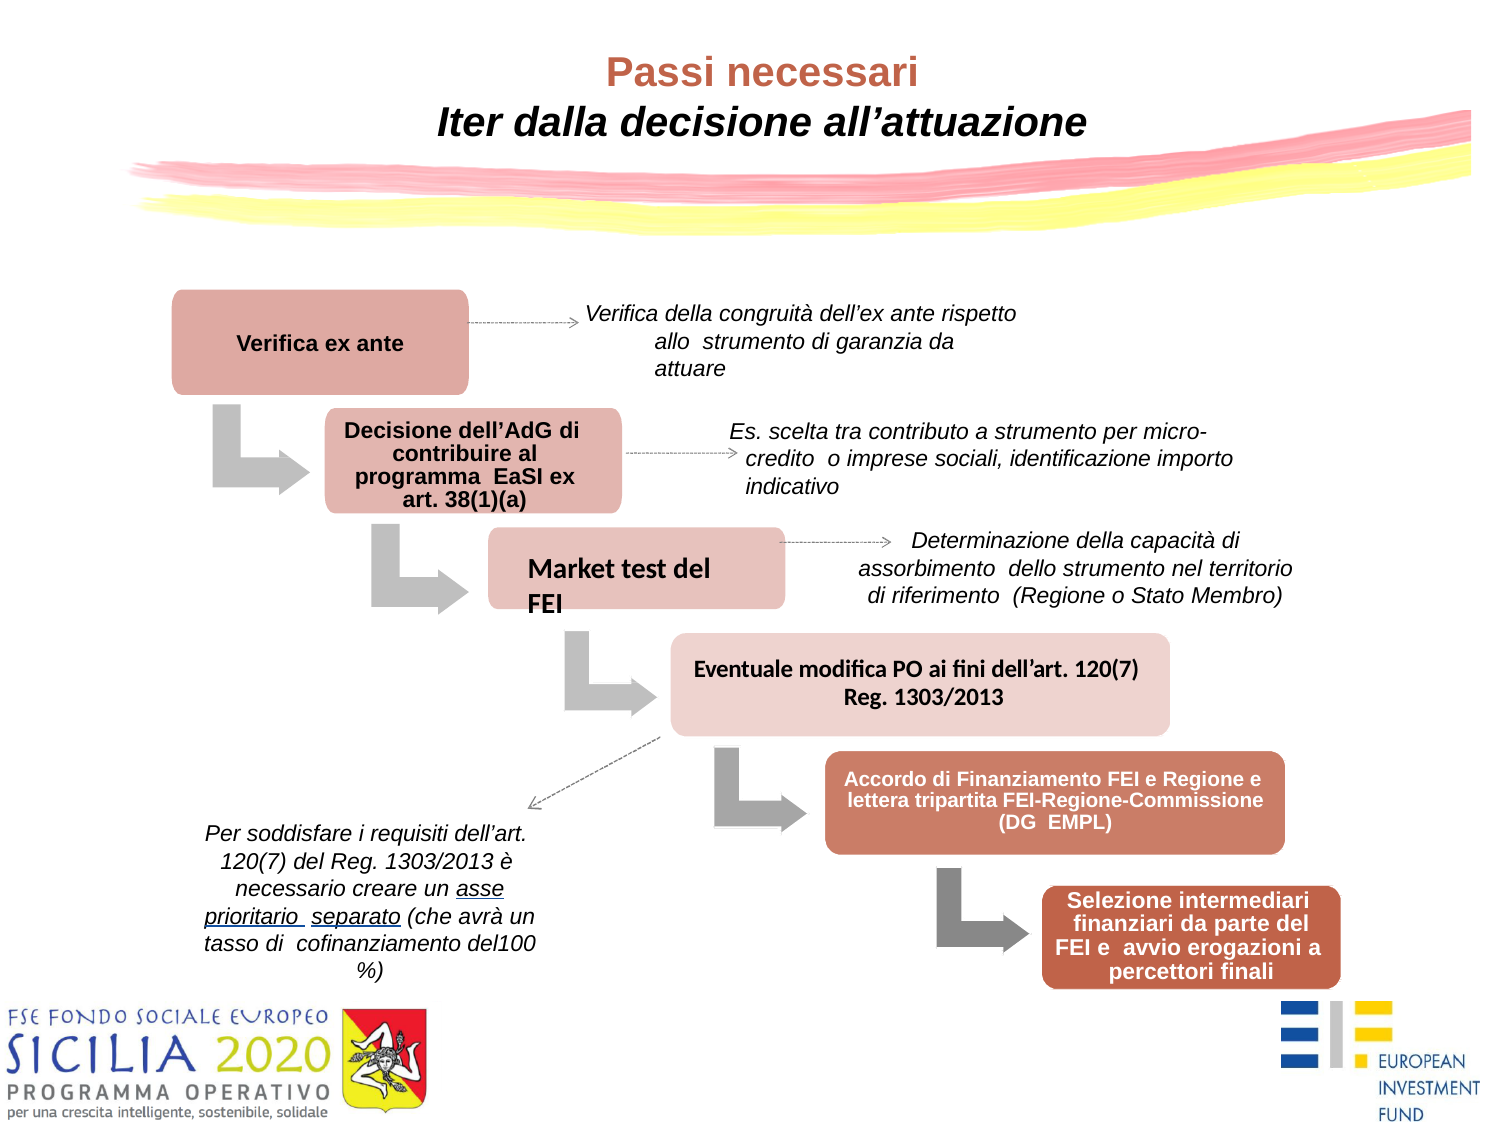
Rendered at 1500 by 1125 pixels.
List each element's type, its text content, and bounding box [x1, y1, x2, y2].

text_box [821, 747, 1289, 859]
text_box Decisione dell’AdG di contribuire al programma EaSI ex art. 38(1)(a) [333, 415, 596, 513]
text_box [826, 752, 1285, 854]
text_box [625, 447, 738, 459]
text_box [527, 736, 661, 810]
text_box [671, 633, 1170, 736]
text_box [667, 629, 1175, 740]
title Passi necessari Iter dalla decisione all’attuazione [86, 0, 1437, 108]
text_box [324, 408, 623, 514]
text_box Market test del FEI [525, 547, 752, 620]
text_box Verifica della congruità dell’ex ante rispetto allo strumento di garanzia da attuare [583, 296, 1030, 382]
text_box Per soddisfare i requisiti dell’art. 120(7) del Reg. 1303/2013 è necessario creare un asse prioritario separato (che avrà un tasso di cofinanziamento del100 %) [195, 816, 544, 984]
text_box [779, 536, 892, 548]
text_box [565, 632, 656, 715]
text_box Verifica ex ante [171, 289, 469, 395]
text_box [1038, 881, 1345, 993]
text_box [937, 868, 1028, 951]
text_box Es. scelta tra contributo a strumento per micro-credito o imprese sociali, identificazione importo indicativo [727, 414, 1239, 499]
text_box [561, 627, 664, 724]
text_box [933, 863, 1036, 961]
text_box [371, 523, 469, 615]
picture [71, 110, 1472, 241]
text_box Accordo di Finanziamento FEI e Regione e lettera tripartita FEI-Regione-Commissione (DG EMPL) [833, 764, 1277, 834]
text_box [212, 404, 311, 496]
text_box Eventuale modifica PO ai fini dell’art. 120(7) Reg. 1303/2013 [692, 649, 1149, 711]
text_box Determinazione della capacità di assorbimento dello strumento nel territorio di riferimento (Regione o Stato Membro) [852, 523, 1298, 609]
text_box [710, 743, 814, 841]
picture [2, 1001, 442, 1123]
text_box [1042, 888, 1340, 988]
text_box [466, 317, 579, 329]
text_box Selezione intermediari finanziari da parte del FEI e avvio erogazioni a percettori finali [1050, 884, 1331, 984]
picture [1281, 1001, 1480, 1123]
text_box [715, 748, 806, 831]
text_box [488, 527, 786, 610]
